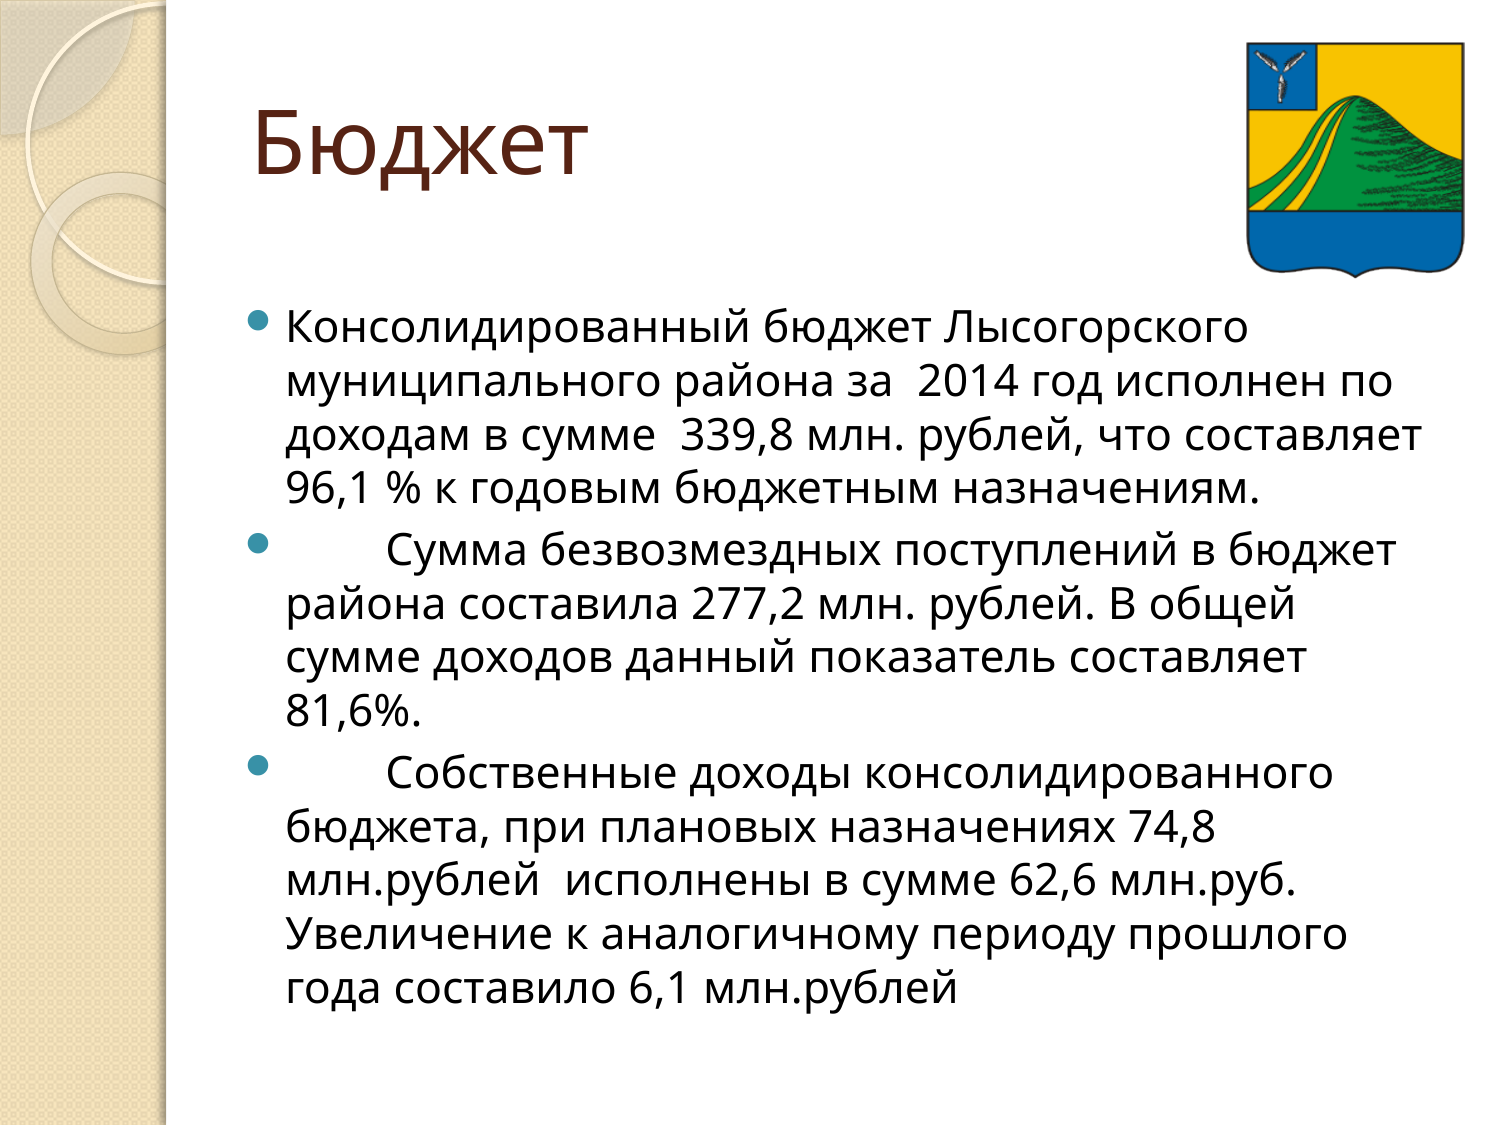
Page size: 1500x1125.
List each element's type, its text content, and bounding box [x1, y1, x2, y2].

picture [1245, 42, 1465, 280]
list Консолидированный бюджет Лысогорского муниципального района за 2014 год исполнен по доходам в сумме 339,8 млн. рублей, что составляет 96,1 % к годовым бюджетным назначениям. Сумма безвозмездных поступлений в бюджет района составила 277,2 млн. рублей. В общей сумме доходов данный показатель составляет 81,6%. Собственные доходы консолидированного бюджета, при плановых назначениях 74,8 млн.рублей исполнены в сумме 62,6 млн.руб. Увеличение к аналогичному периоду прошлого года составило 6,1 млн.рублей [218, 290, 1449, 1079]
title Бюджет [235, 45, 1239, 233]
